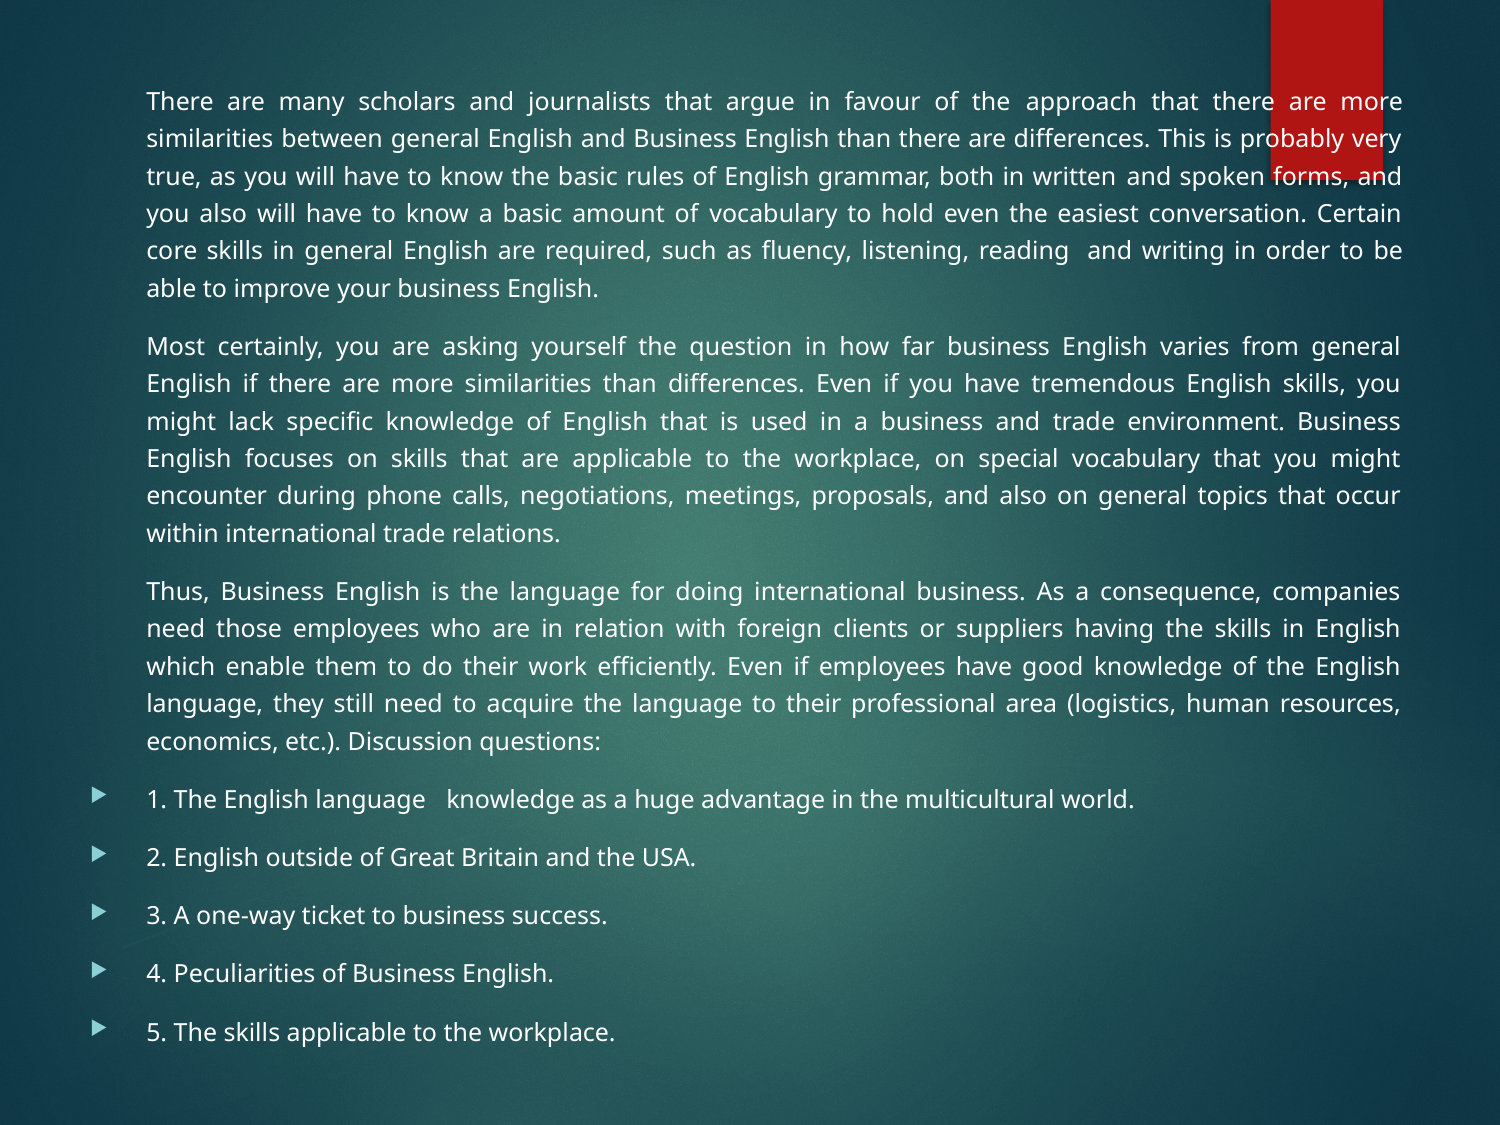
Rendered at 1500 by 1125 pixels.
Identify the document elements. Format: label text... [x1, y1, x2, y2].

list There are many scholars and journalists that argue in favour of the approach that there are more similarities between general English and Business English than there are differences. This is probably very true, as you will have to know the basic rules of English grammar, both in written and spoken forms, and you also will have to know a basic amount of vocabulary to hold even the easiest conversation. Certain core skills in general English are required, such as fluency, listening, reading and writing in order to be able to improve your business English. Most certainly, you are asking yourself the question in how far business English varies from general English if there are more similarities than differences. Even if you have tremendous English skills, you might lack specific knowledge of English that is used in a business and trade environment. Business English focuses on skills that are applicable to the workplace, on special vocabulary that you might encounter during phone calls, negotiations, meetings, proposals, and also on general topics that occur within international trade relations. Thus, Business English is the language for doing international business. As a consequence, companies need those employees who are in relation with foreign clients or suppliers having the skills in English which enable them to do their work efficiently. Even if employees have good knowledge of the English language, they still need to acquire the language to their professional area (logistics, human resources, economics, etc.). Discussion questions: 1. The English language knowledge as a huge advantage in the multicultural world. 2. English outside of Great Britain and the USA. 3. A one-way ticket to business success. 4. Peculiarities of Business English. 5. The skills applicable to the workplace. [75, 70, 1418, 1043]
